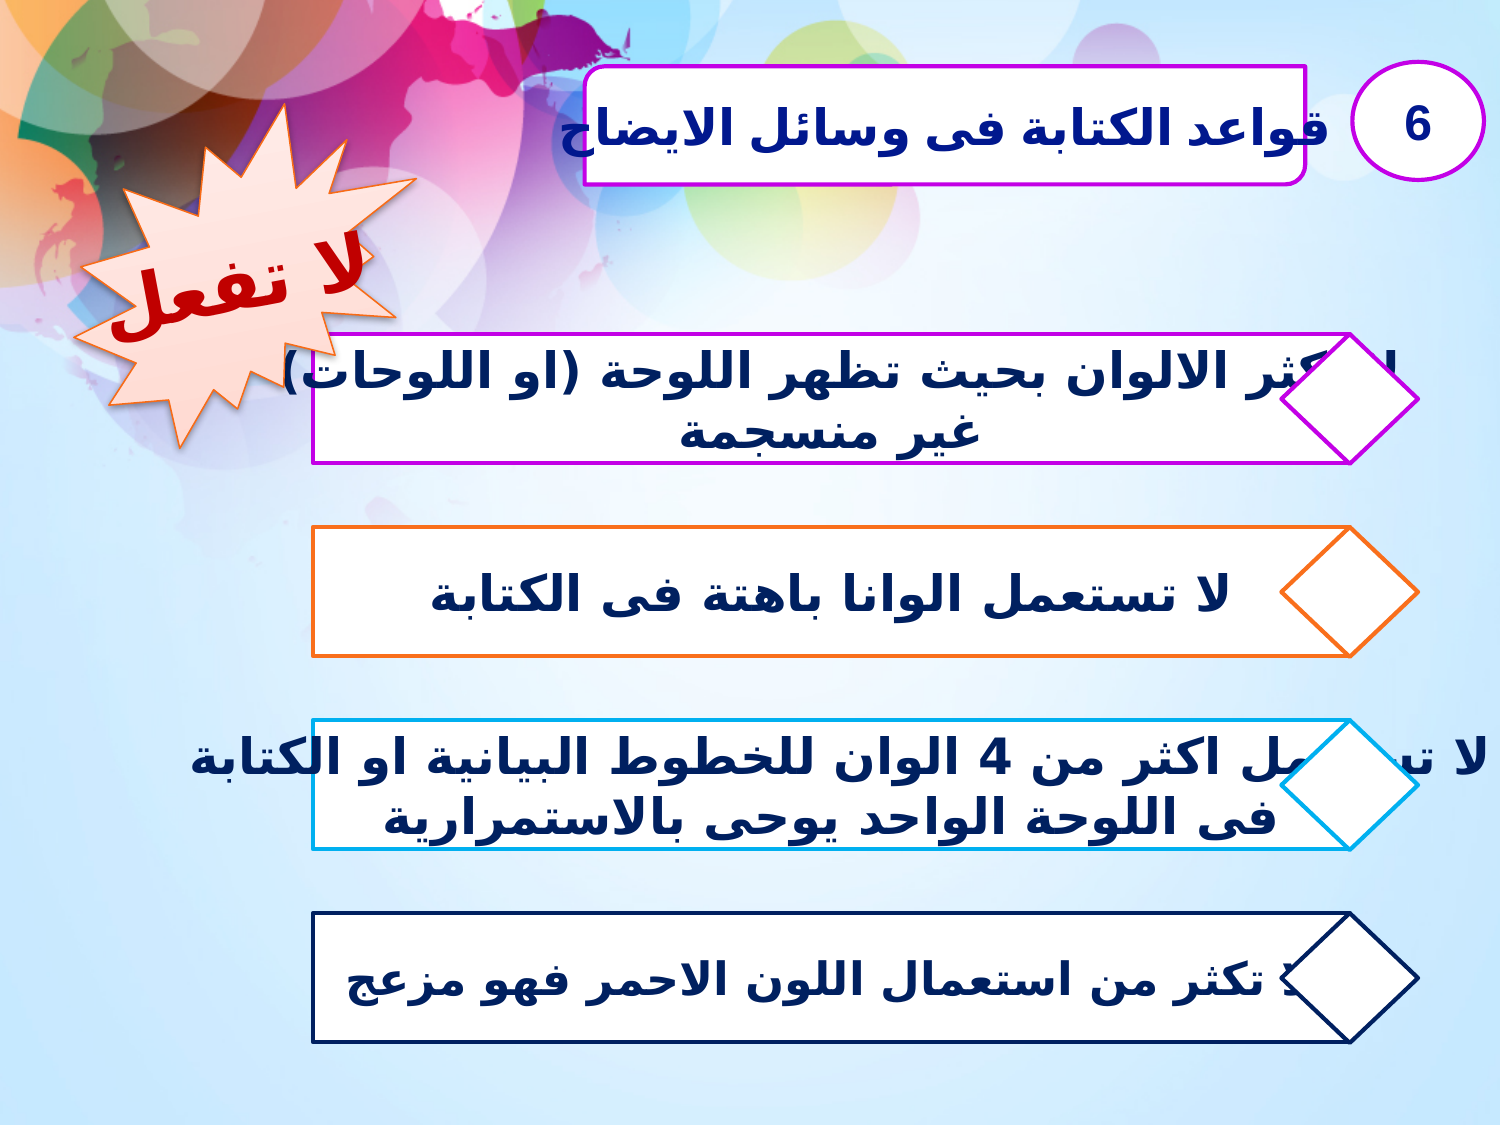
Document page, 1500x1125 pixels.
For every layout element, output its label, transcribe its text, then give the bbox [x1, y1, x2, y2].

text_box [1279, 911, 1421, 1045]
text_box لا تستعمل اكثر من 4 الوان للخطوط البيانية او الكتابة فى اللوحة الواحد يوحى بالاستمرارية [311, 718, 1347, 851]
text_box لا تفعل [73, 103, 418, 450]
text_box لا تستعمل الوانا باهتة فى الكتابة [311, 525, 1347, 658]
text_box لا تكثر من استعمال اللون الاحمر فهو مزعج [311, 911, 1347, 1044]
text_box لا تكثر الالوان بحيث تظهر اللوحة (او اللوحات) غير منسجمة [311, 332, 1347, 465]
text_box [1279, 525, 1421, 659]
text_box [1279, 718, 1421, 852]
picture [0, 0, 1500, 1125]
text_box [1279, 332, 1421, 466]
text_box 6 [1350, 59, 1487, 183]
text_box قواعد الكتابة فى وسائل الايضاح [582, 64, 1308, 187]
